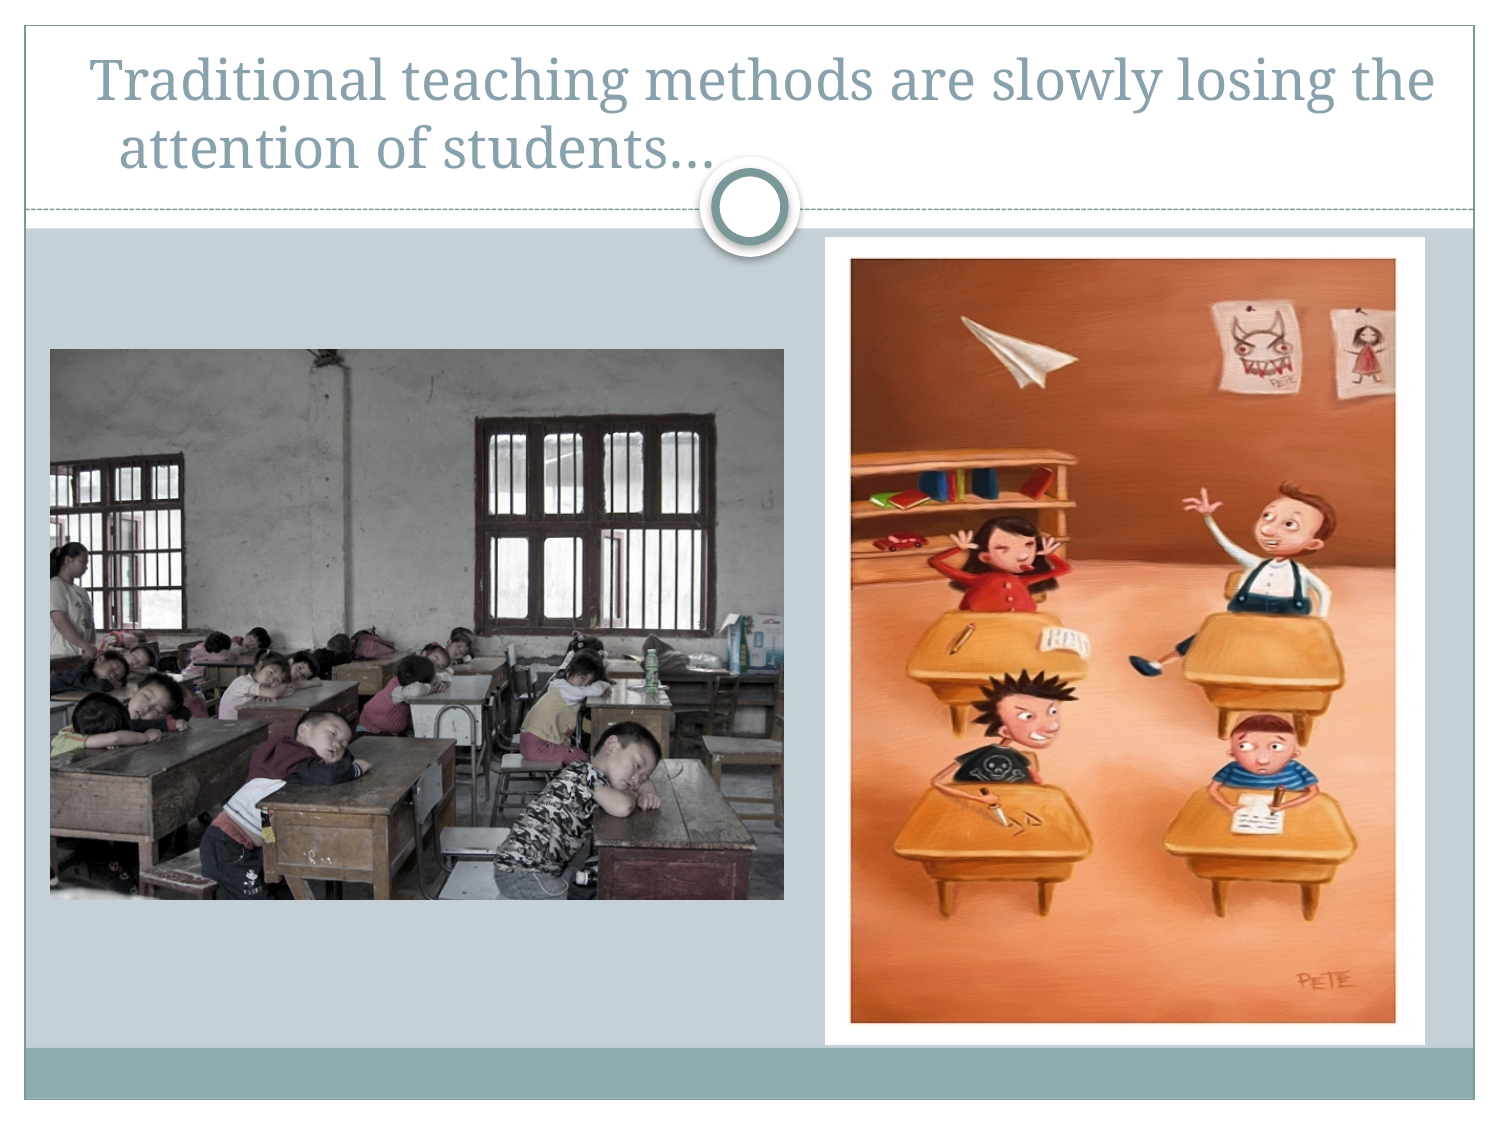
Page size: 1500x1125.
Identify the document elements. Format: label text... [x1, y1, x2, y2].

picture [49, 349, 784, 901]
list Traditional teaching methods are slowly losing the attention of students… [62, 37, 1463, 188]
picture [824, 237, 1426, 1046]
